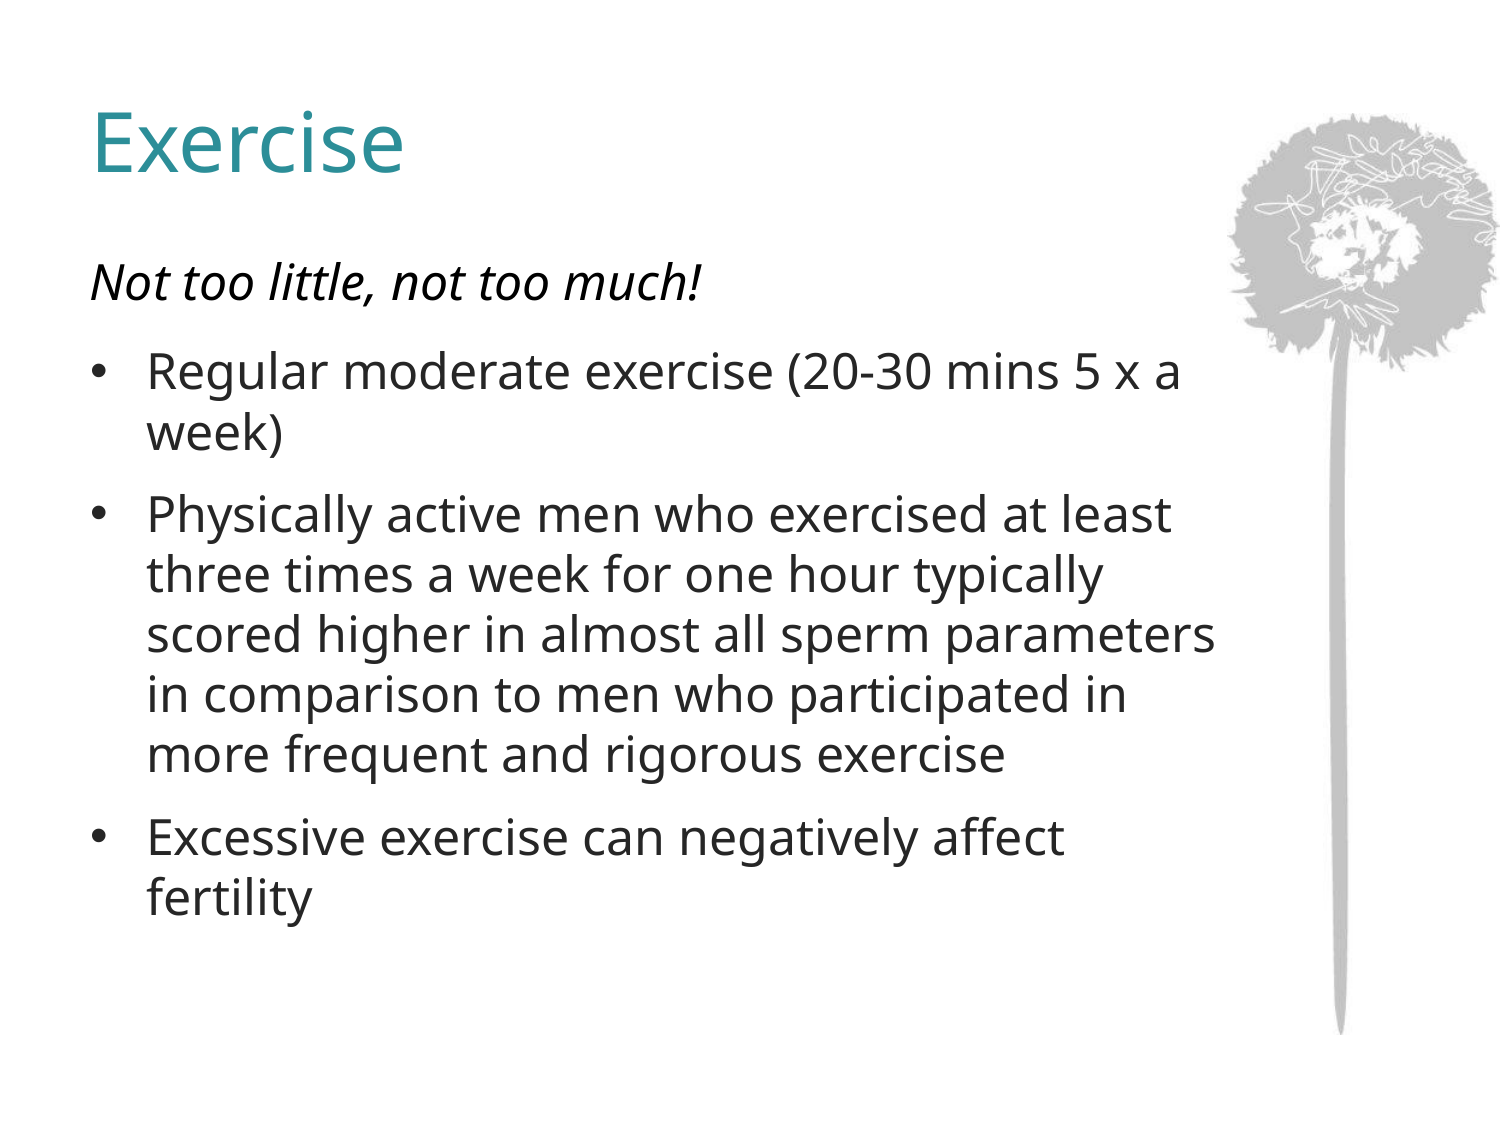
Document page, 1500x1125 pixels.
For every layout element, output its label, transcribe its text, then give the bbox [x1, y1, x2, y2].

picture [1227, 113, 1500, 1035]
title Exercise [75, 45, 1425, 233]
list Regular moderate exercise (20-30 mins 5 x a week) Physically active men who exercised at least three times a week for one hour typically scored higher in almost all sperm parameters in comparison to men who participated in more frequent and rigorous exercise Excessive exercise can negatively affect fertility [75, 319, 1235, 1005]
text_box Not too little, not too much! [75, 243, 1270, 319]
